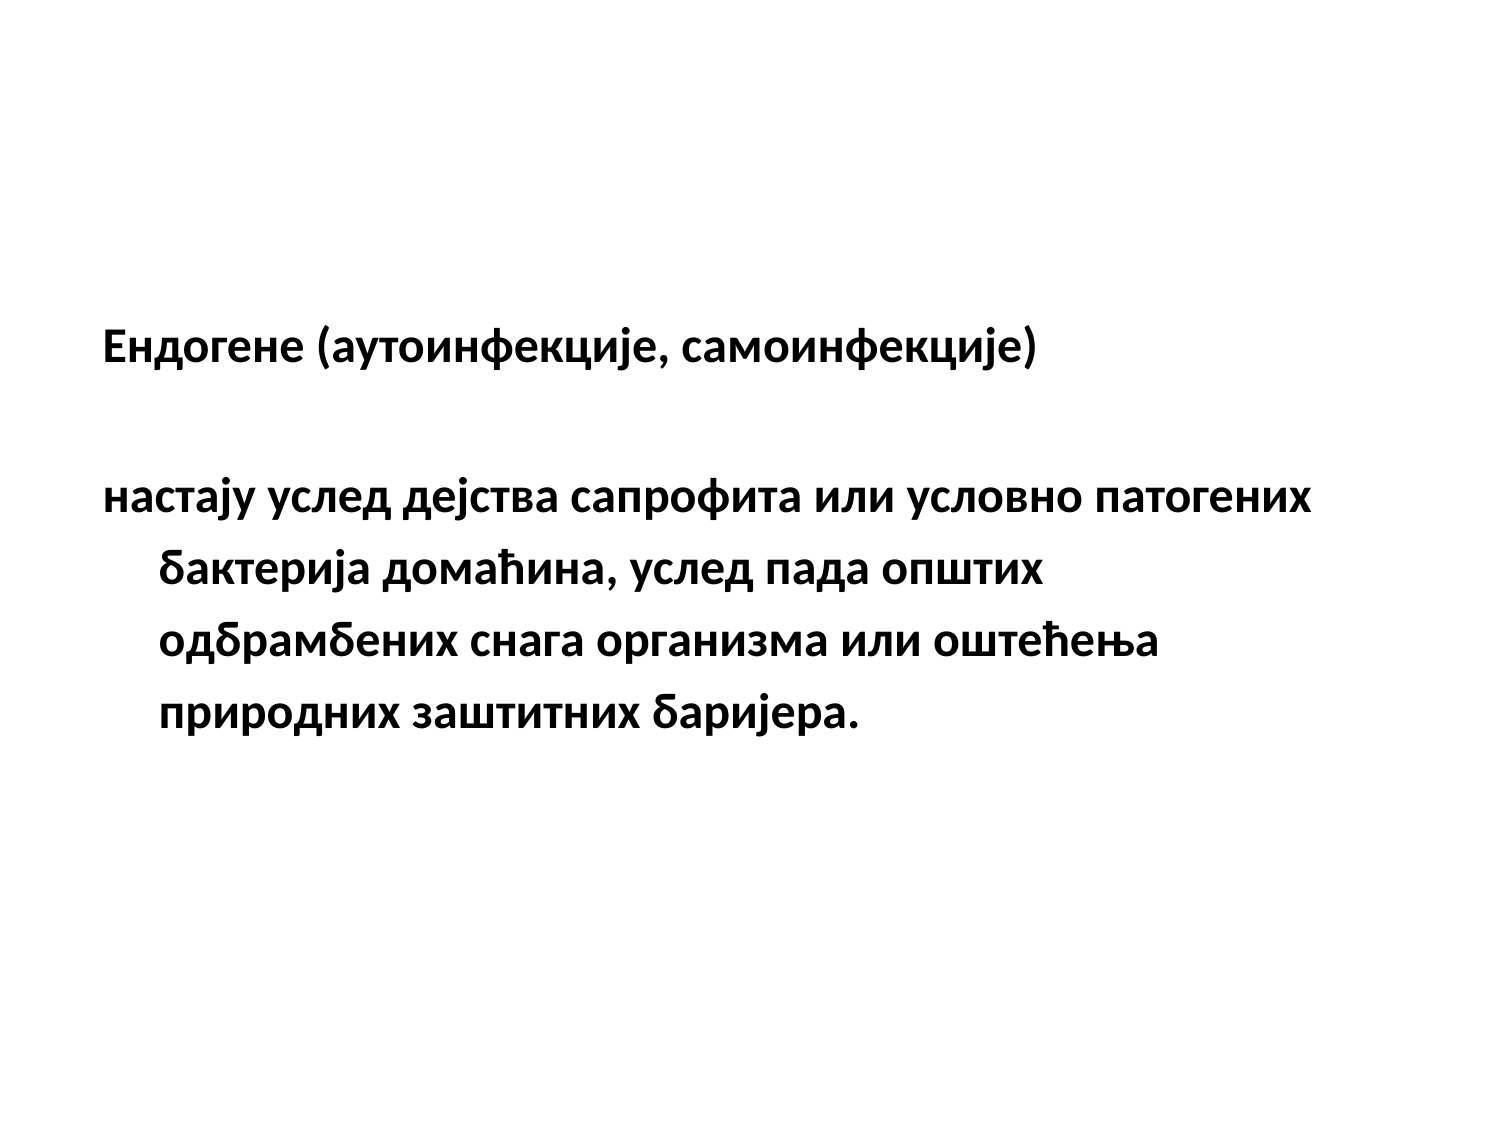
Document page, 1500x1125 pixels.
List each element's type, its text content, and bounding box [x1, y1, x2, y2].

list Ендогене (аутоинфекције, самоинфекције) настају услед дејства сапрофита или условно патогених бактерија домаћина, услед пада општих одбрамбених снага организма или оштећења природних заштитних баријера. [87, 237, 1338, 1038]
